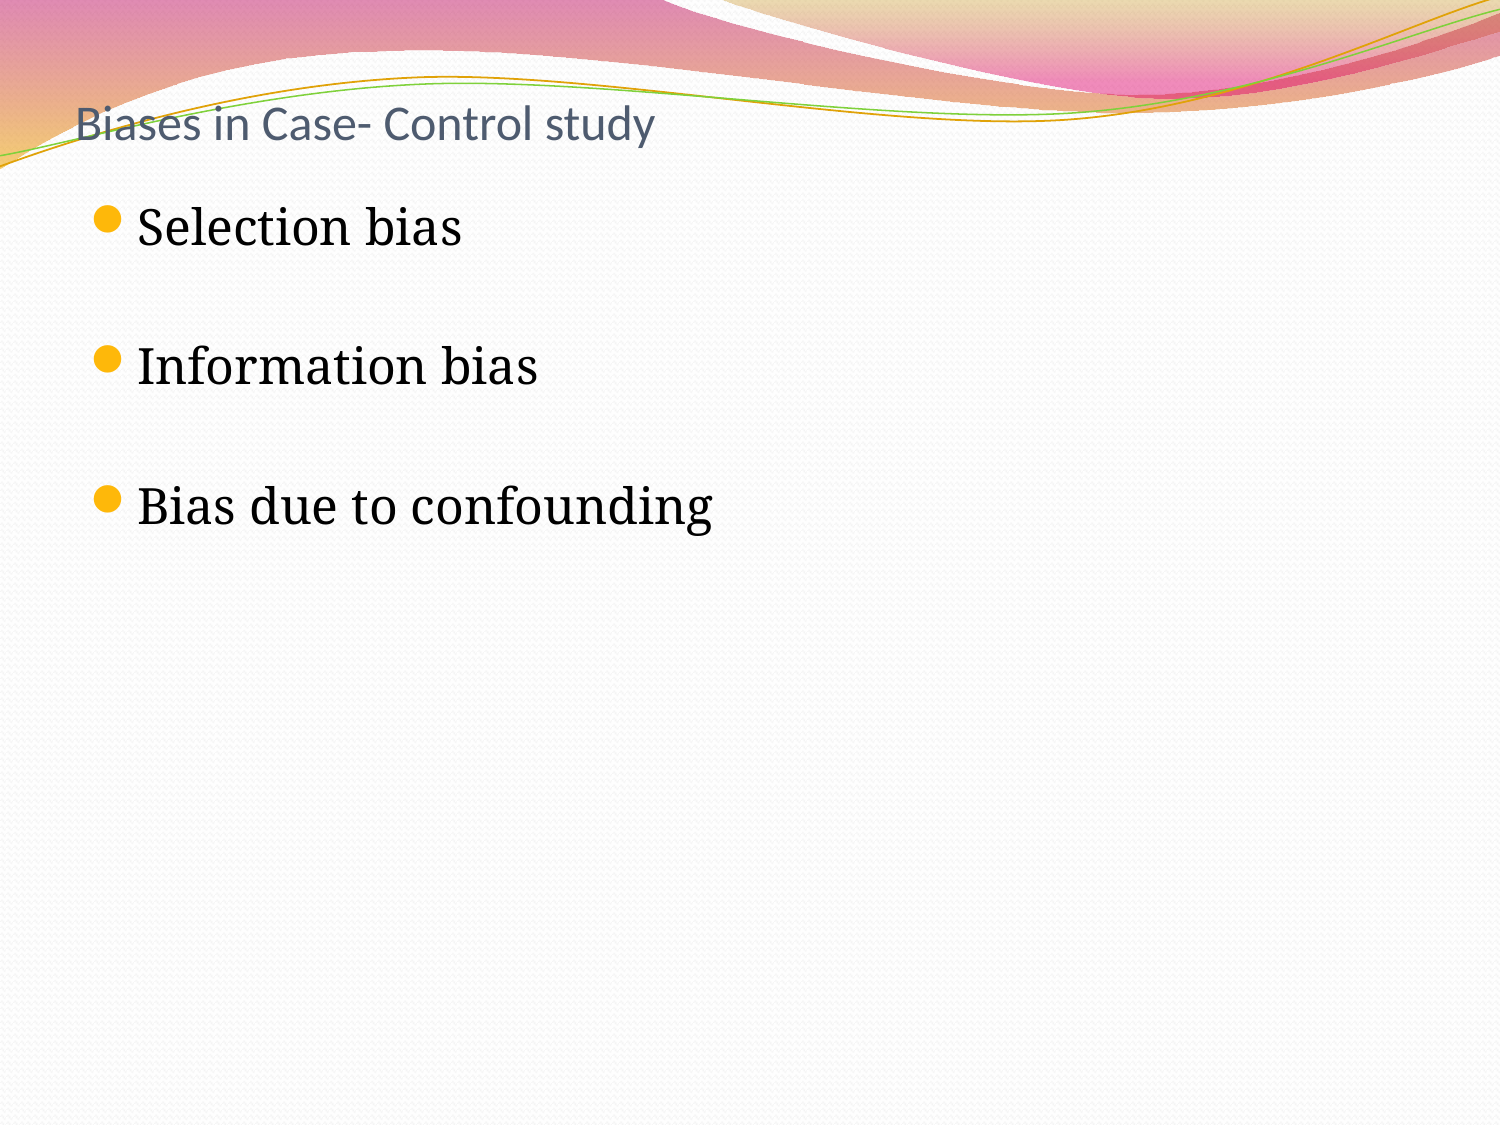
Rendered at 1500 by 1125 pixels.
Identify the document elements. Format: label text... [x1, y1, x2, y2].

title Biases in Case- Control study [75, 75, 1425, 150]
list Selection bias Information bias Bias due to confounding [75, 187, 1425, 1038]
